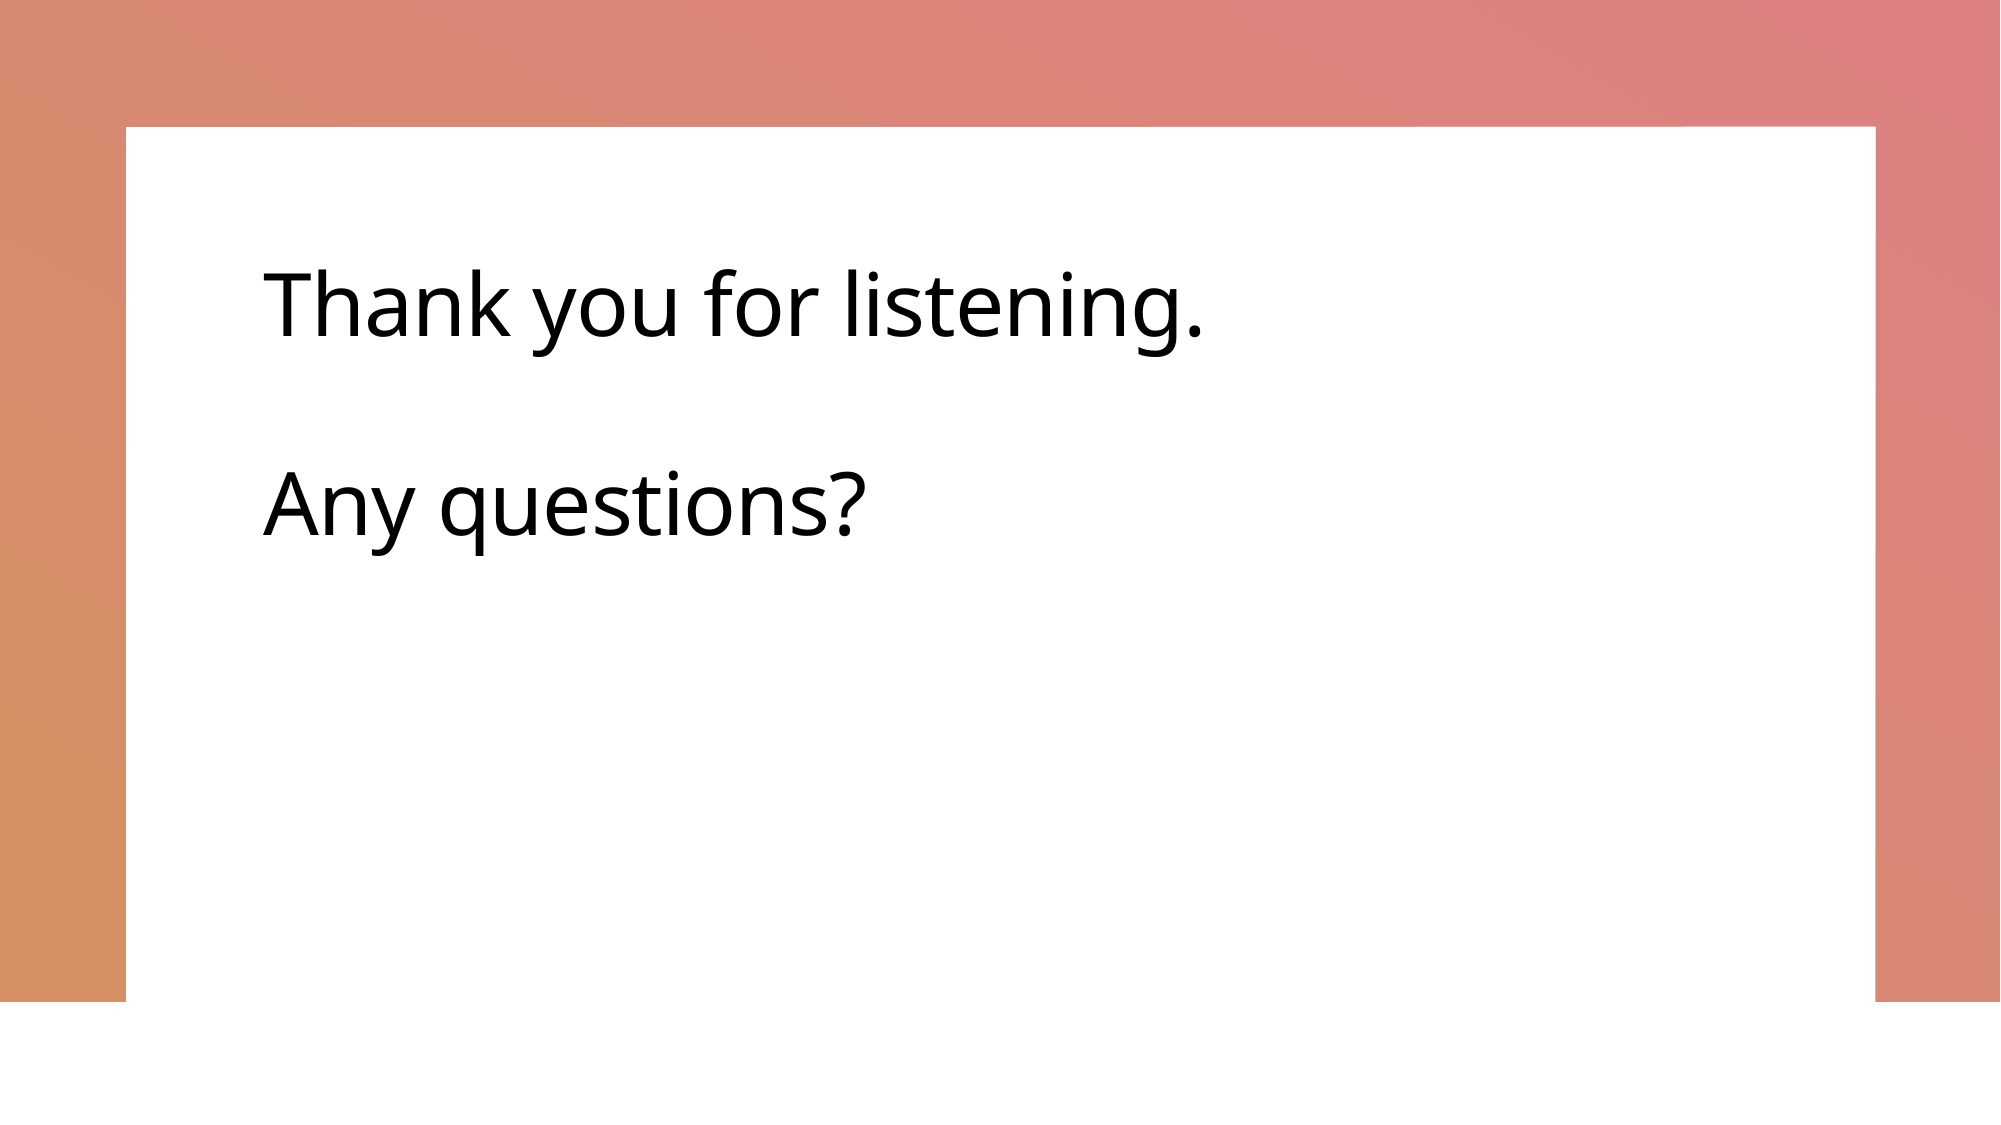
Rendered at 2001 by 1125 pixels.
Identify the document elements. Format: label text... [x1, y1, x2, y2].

title Thank you for listening. Any questions? [248, 248, 1749, 760]
